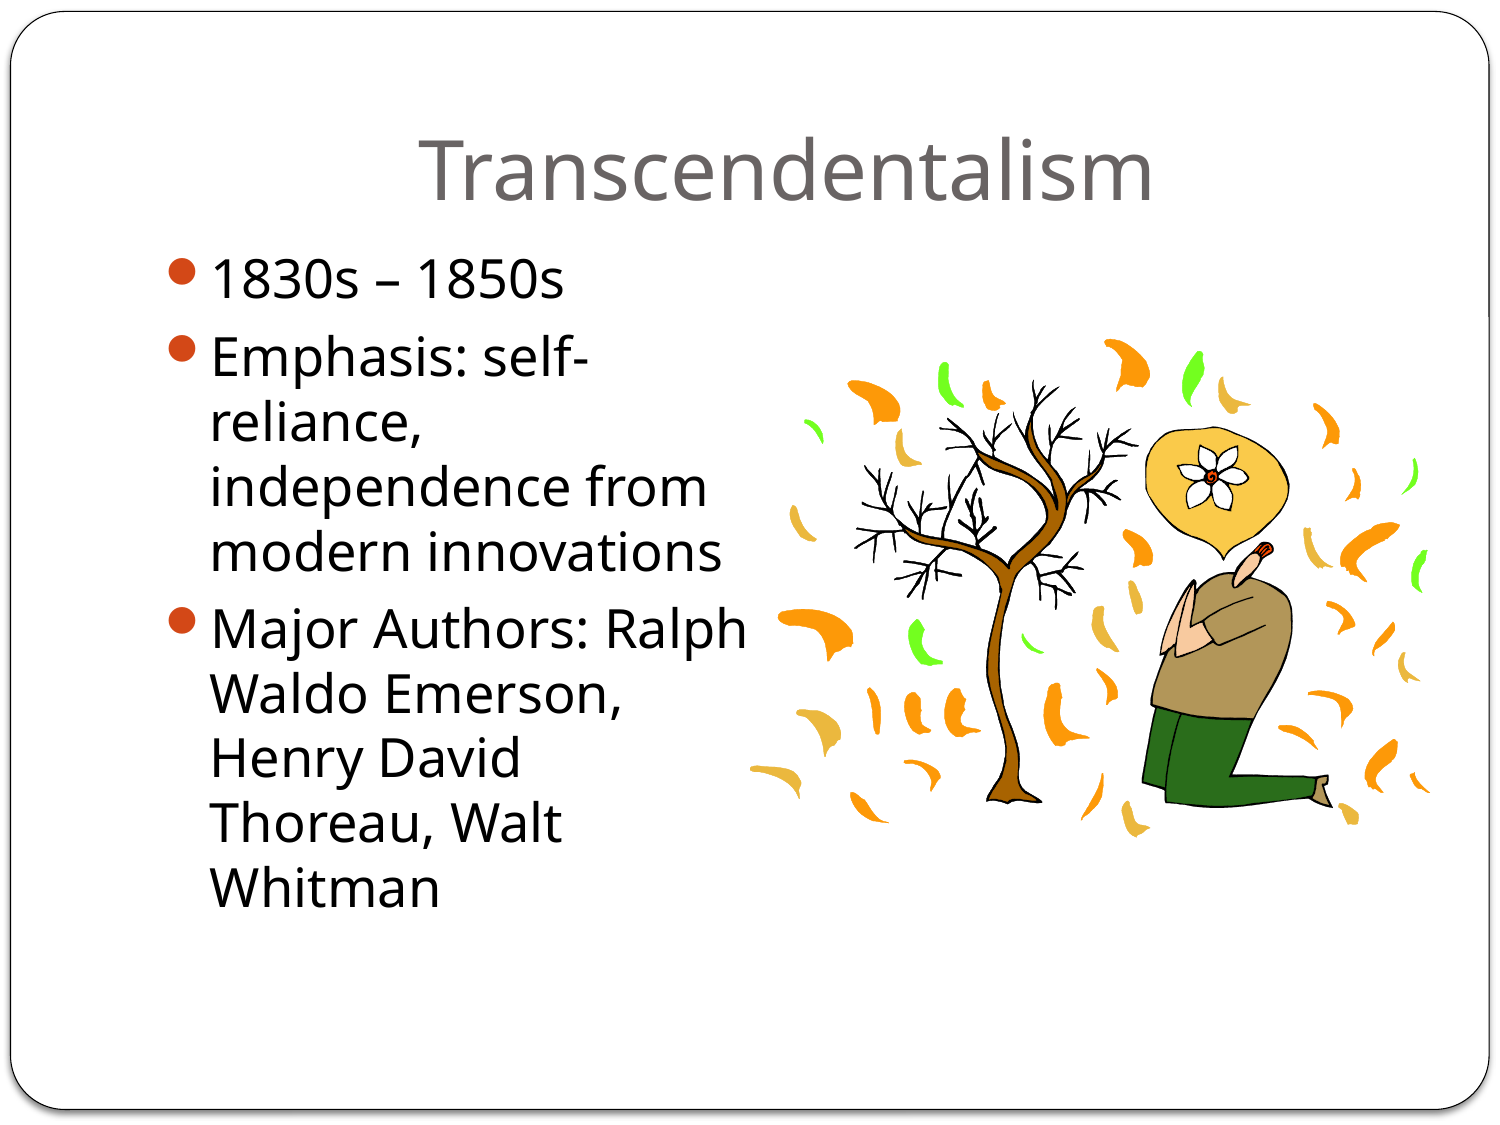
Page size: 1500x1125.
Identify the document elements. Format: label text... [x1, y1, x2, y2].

picture [749, 337, 1431, 838]
list 1830s – 1850s Emphasis: self-reliance, independence from modern innovations Major Authors: Ralph Waldo Emerson, Henry David Thoreau, Walt Whitman [150, 237, 765, 988]
title Transcendentalism [150, 45, 1425, 233]
